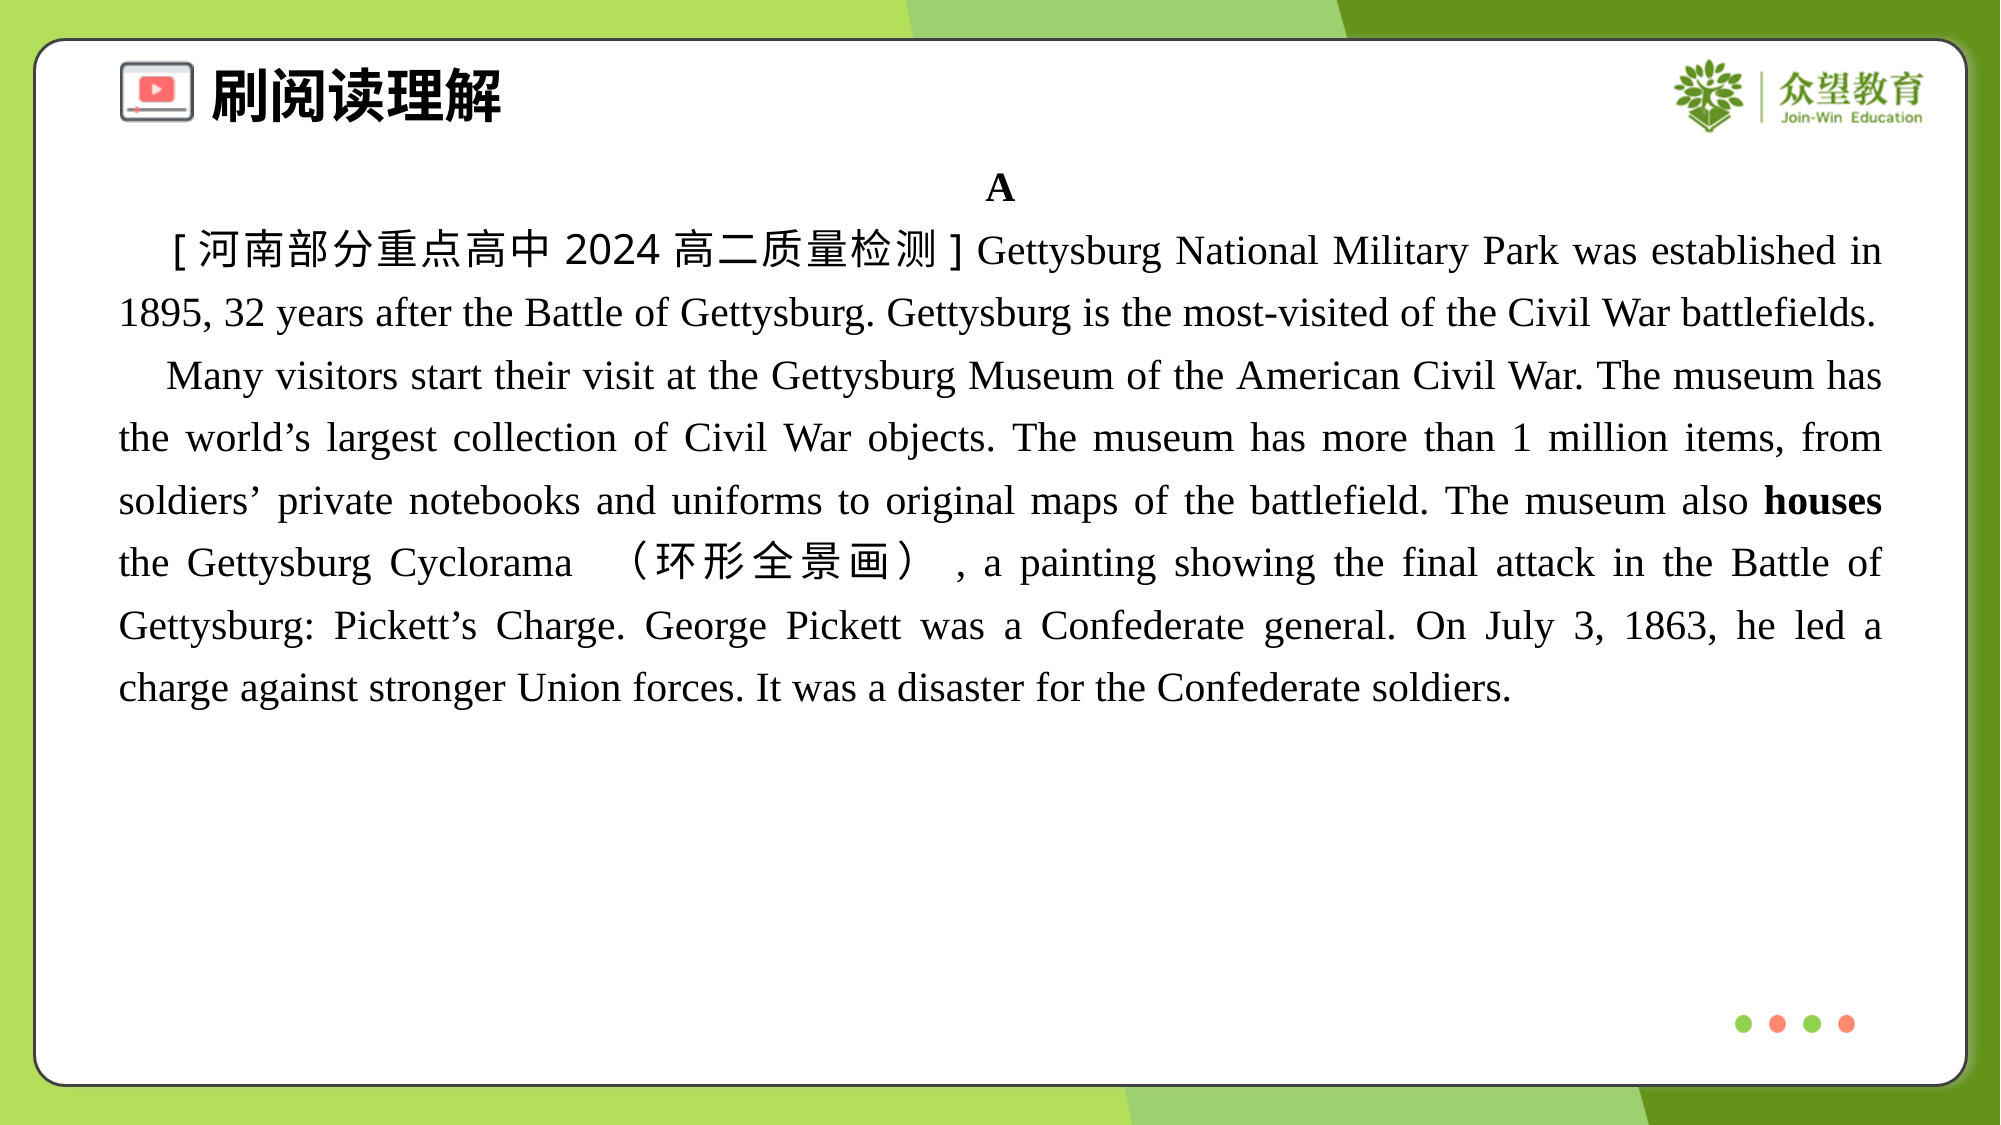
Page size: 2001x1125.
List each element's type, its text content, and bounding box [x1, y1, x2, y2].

picture [0, 0, 2000, 1125]
text_box A [河南部分重点高中2024高二质量检测] Gettysburg National Military Park was established in 1895, 32 years after the Battle of Gettysburg. Gettysburg is the most-visited of the Civil War battlefields. Many visitors start their visit at the Gettysburg Museum of the American Civil War. The museum has the world’s largest collection of Civil War objects. The museum has more than 1 million items, from soldiers’ private notebooks and uniforms to original maps of the battlefield. The museum also houses the Gettysburg Cyclorama （环形全景画）, a painting showing the final attack in the Battle of Gettysburg: Pickett’s Charge. George Pickett was a Confederate general. On July 3, 1863, he led a charge against stronger Union forces. It was a disaster for the Confederate soldiers. [118, 147, 1883, 836]
